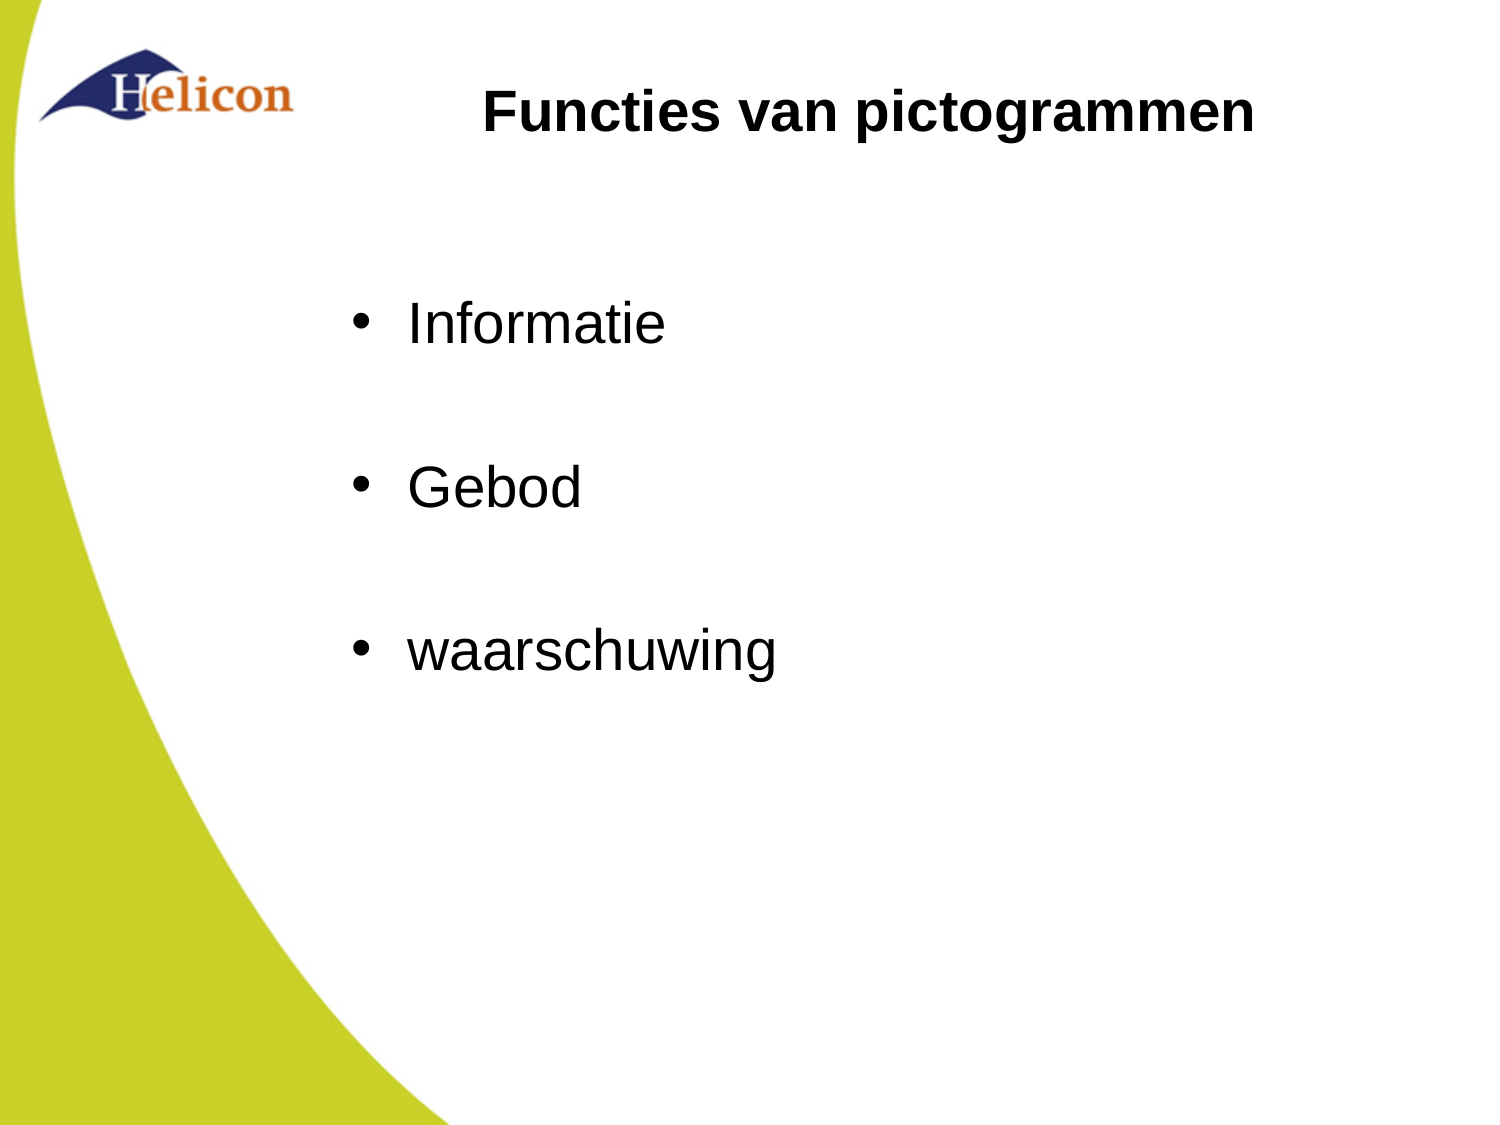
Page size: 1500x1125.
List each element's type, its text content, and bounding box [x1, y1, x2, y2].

title Functies van pictogrammen [324, 54, 1415, 161]
list Informatie Gebod waarschuwing [336, 196, 1425, 1005]
picture [0, 0, 1500, 1125]
